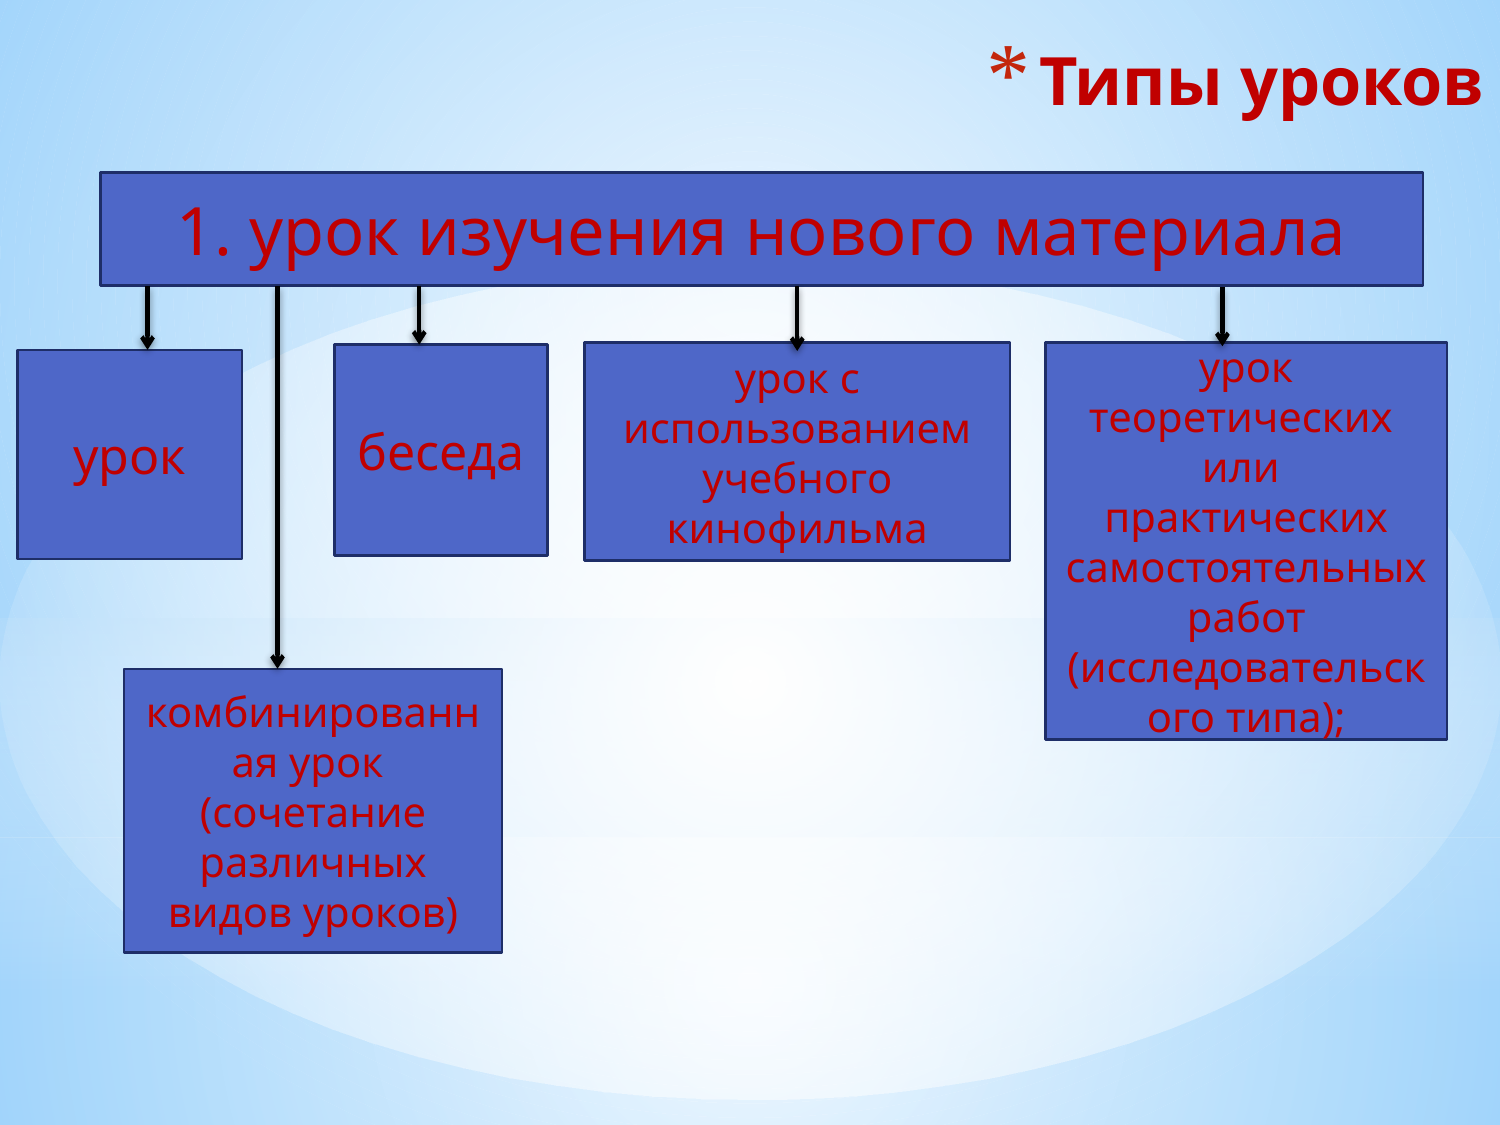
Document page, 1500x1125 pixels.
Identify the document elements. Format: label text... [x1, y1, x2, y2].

text_box урок теоретических или практических самостоятельных работ (исследовательского типа); [1044, 341, 1448, 741]
text_box урок [16, 349, 243, 560]
text_box 1. урок изучения нового материала [99, 171, 1424, 287]
text_box комбинированная урок (сочетание различных видов уроков) [123, 668, 503, 954]
text_box беседа [333, 343, 549, 557]
text_box урок с использованием учебного кинофильма [583, 341, 1011, 562]
title Типы уроков [41, 30, 1500, 126]
